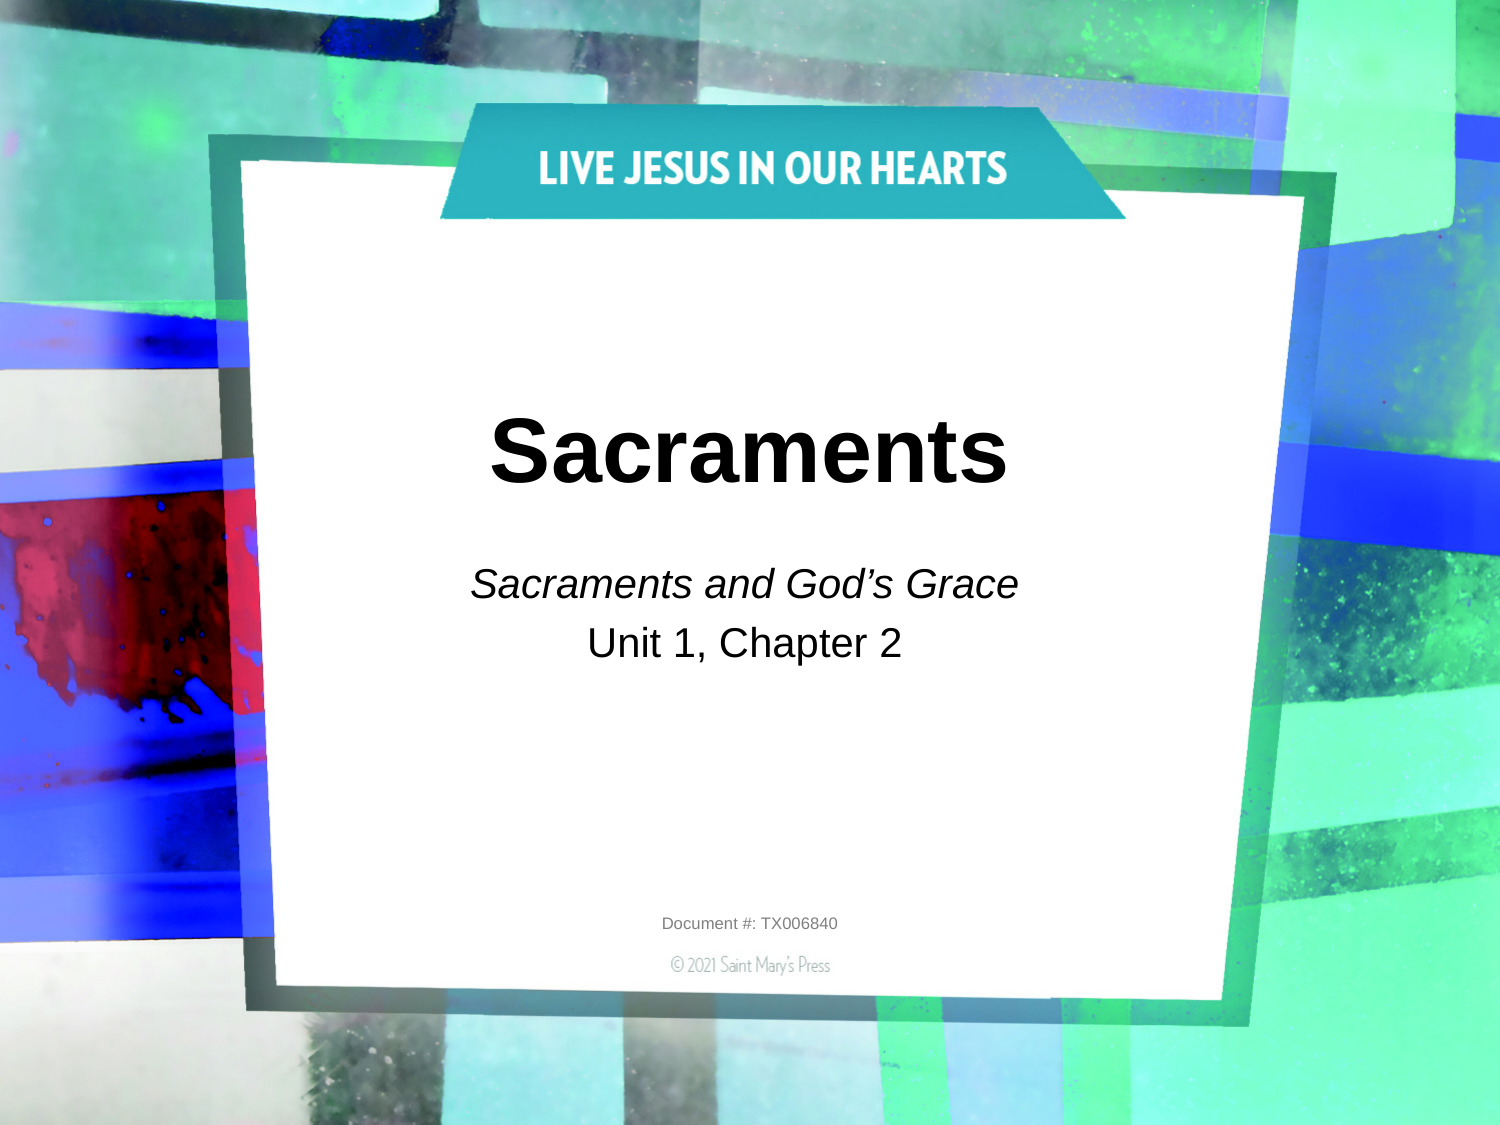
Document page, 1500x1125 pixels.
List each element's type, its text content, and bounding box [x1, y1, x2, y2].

title Sacraments [0, 324, 1500, 567]
text_box Sacraments and God’s Grace Unit 1, Chapter 2 [0, 549, 1495, 713]
picture [0, 0, 1500, 324]
picture [0, 567, 1500, 912]
picture [0, 933, 1500, 1125]
text_box Document #: TX006840 [0, 912, 1500, 933]
